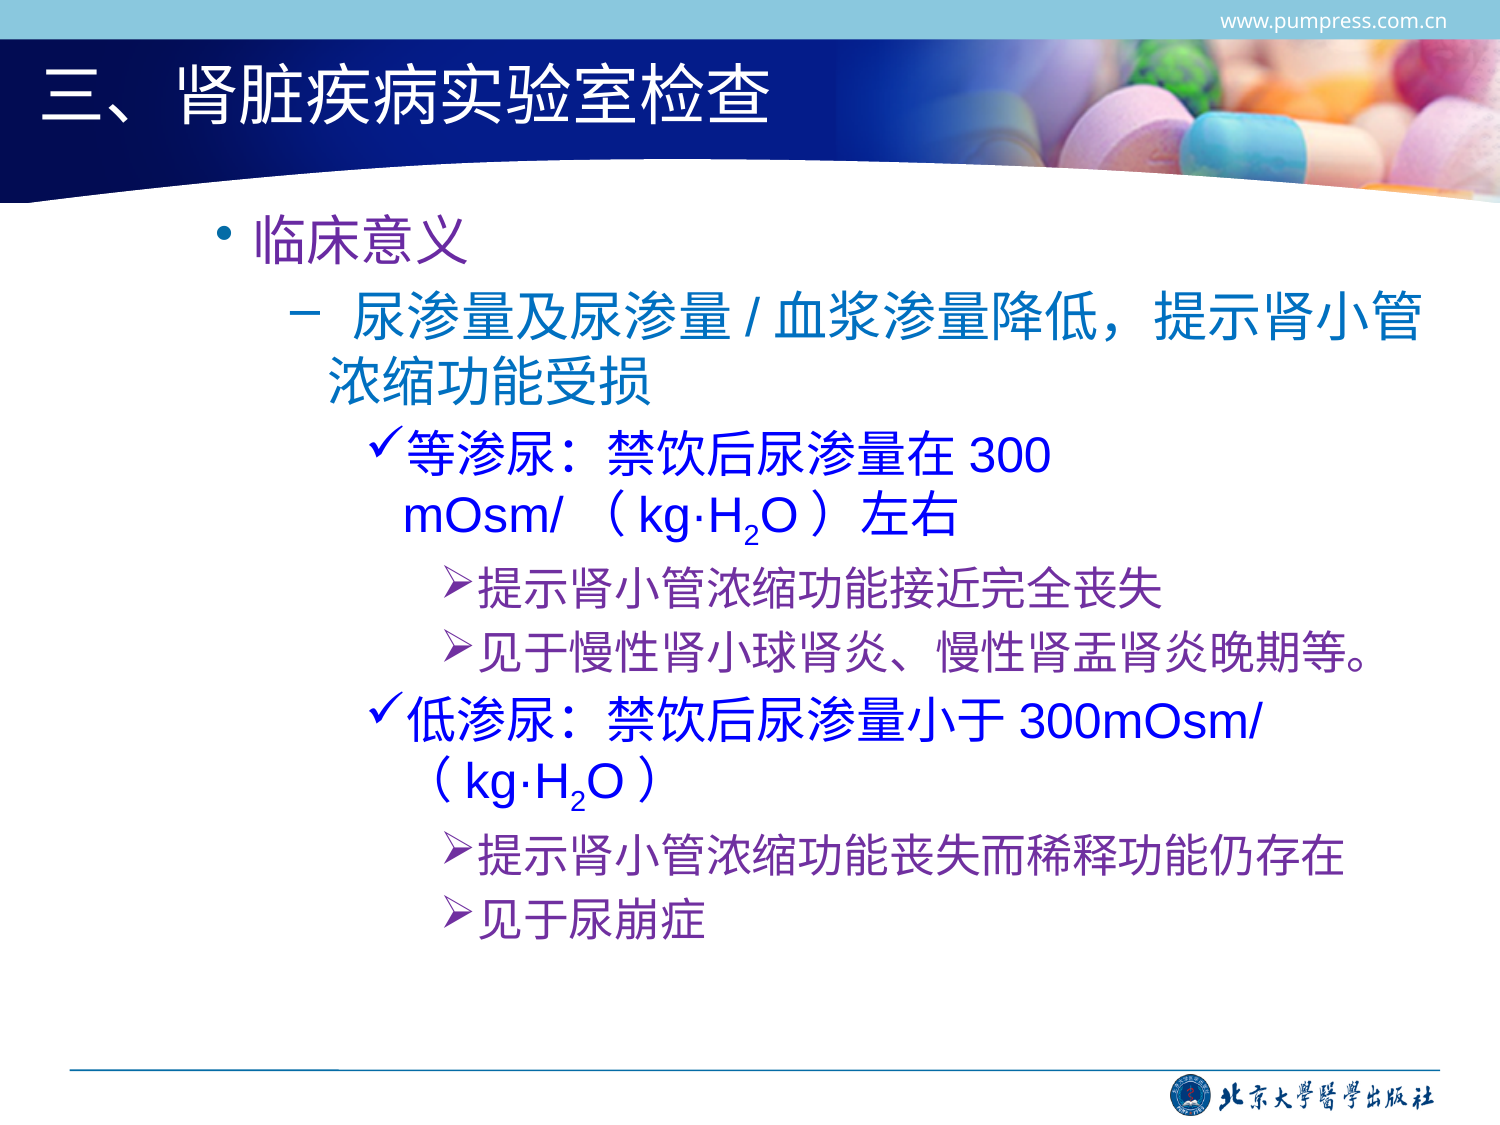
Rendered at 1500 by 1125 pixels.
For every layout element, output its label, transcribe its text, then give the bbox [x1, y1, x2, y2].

picture [1170, 1074, 1436, 1118]
picture [0, 40, 1500, 203]
title 三、肾脏疾病实验室检查 [23, 46, 1349, 140]
slide_number www.pumpress.com.cn [1024, 0, 1463, 38]
list 临床意义 尿渗量及尿渗量/血浆渗量降低，提示肾小管浓缩功能受损 等渗尿：禁饮后尿渗量在300 mOsm/（kg·H2O）左右 提示肾小管浓缩功能接近完全丧失 见于慢性肾小球肾炎、慢性肾盂肾炎晚期等。 低渗尿：禁饮后尿渗量小于300mOsm/（kg·H2O） 提示肾小管浓缩功能丧失而稀释功能仍存在 见于尿崩症 [49, 198, 1463, 1026]
